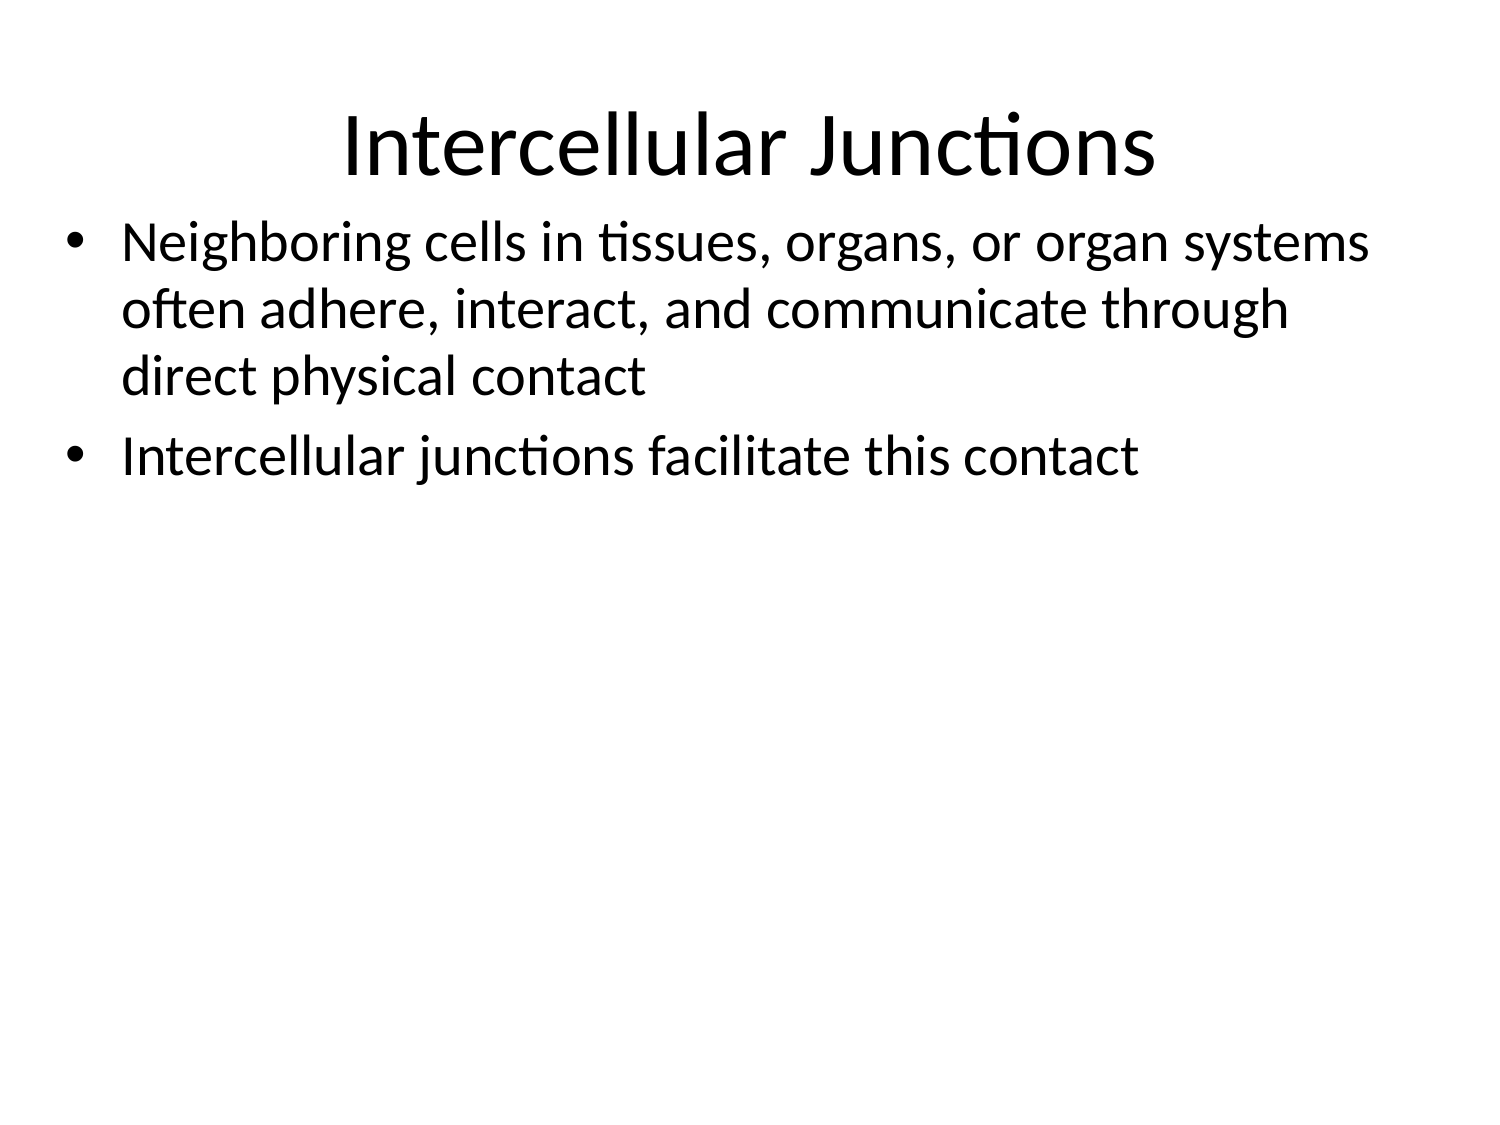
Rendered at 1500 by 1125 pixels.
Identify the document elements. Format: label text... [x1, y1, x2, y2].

list Neighboring cells in tissues, organs, or organ systems often adhere, interact, and communicate through direct physical contact Intercellular junctions facilitate this contact [50, 200, 1450, 649]
title Intercellular Junctions [75, 45, 1425, 200]
